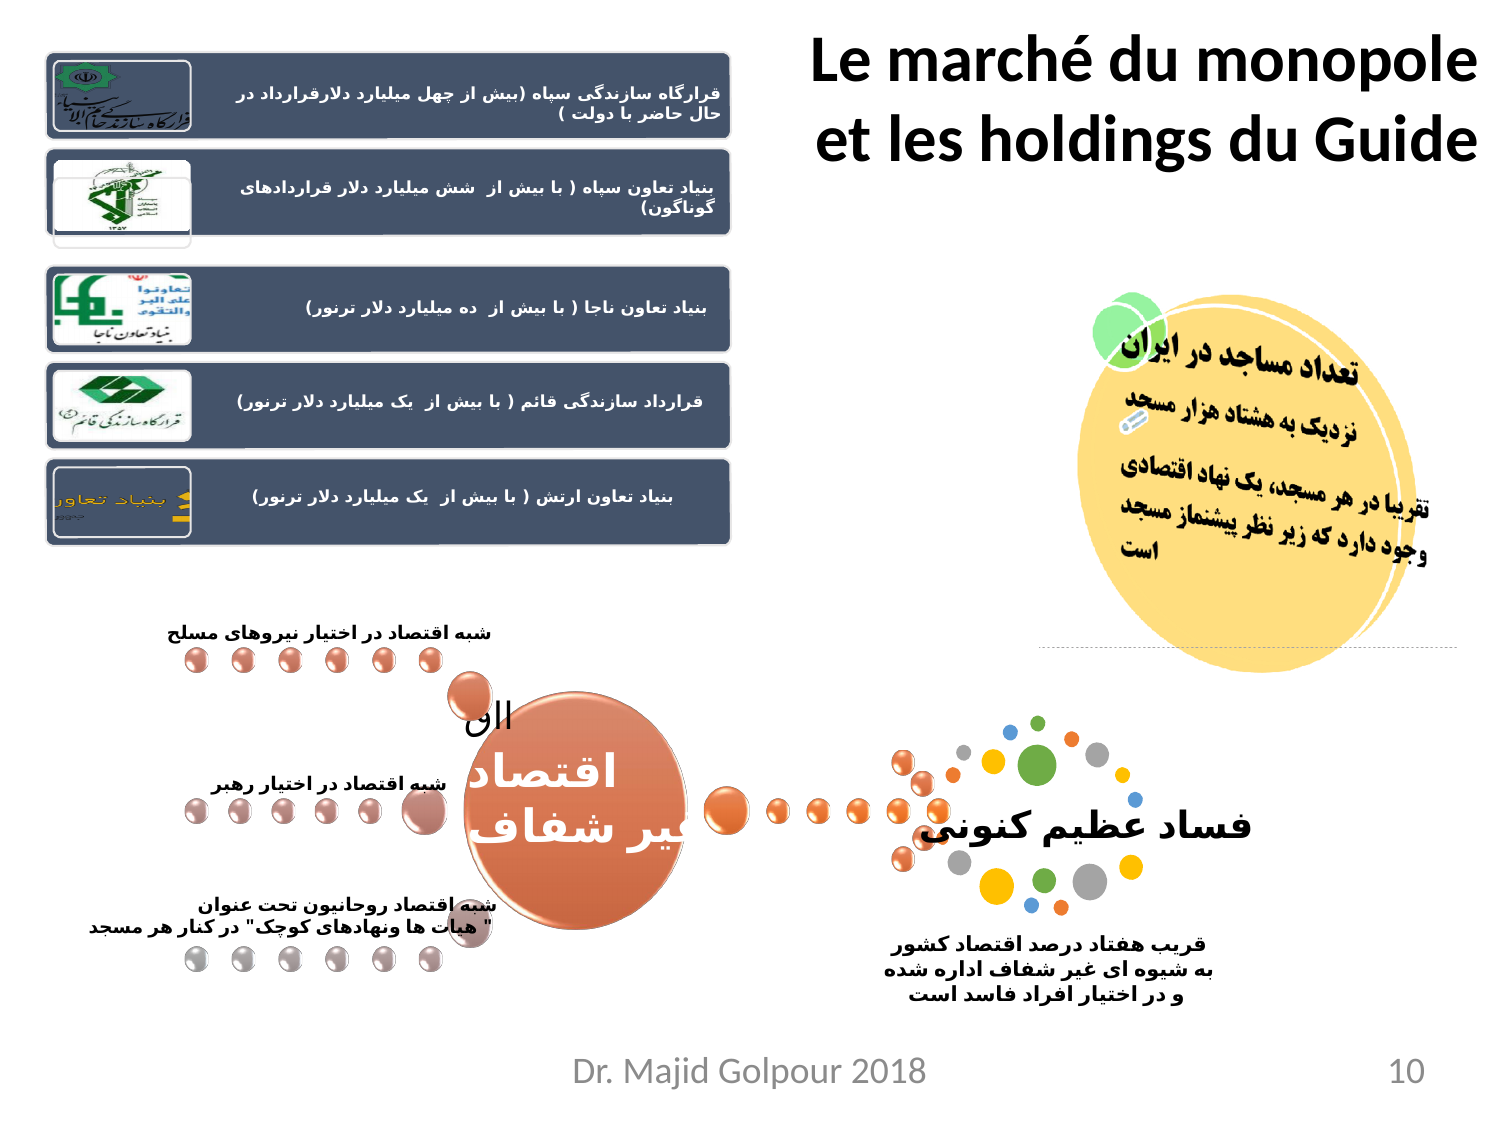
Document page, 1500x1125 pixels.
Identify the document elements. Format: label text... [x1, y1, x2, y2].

text_box شبه اقتصاد در اختیار رهبر [202, 767, 457, 799]
text_box [1072, 863, 1108, 901]
text_box [806, 798, 831, 824]
text_box [184, 648, 209, 673]
text_box [53, 160, 191, 183]
text_box [891, 750, 915, 776]
text_box [1128, 791, 1142, 796]
text_box [1017, 744, 1057, 786]
text_box ااق [463, 857, 688, 930]
text_box [1115, 767, 1131, 784]
text_box [401, 799, 448, 835]
text_box [947, 851, 972, 876]
text_box [314, 799, 339, 824]
text_box ااق [463, 691, 688, 737]
text_box بنیاد تعاون سپاه ( با بیش از شش میلیارد دلار قراردادهای گوناگون) [184, 172, 725, 222]
text_box [278, 648, 303, 673]
text_box قرارداد سازندگی قائم ( با بیش از یک میلیارد دلار ترنور) [195, 385, 714, 415]
text_box [846, 798, 871, 824]
text_box [886, 798, 909, 824]
text_box [325, 946, 349, 972]
text_box [1030, 715, 1046, 732]
text_box [372, 648, 396, 673]
text_box [53, 177, 191, 248]
text_box [418, 946, 443, 972]
text_box قرارگاه سازندگی سپاه (بیش از چهل میلیارد دلارقرارداد در حال حاضر با دولت ) [190, 78, 708, 128]
text_box [1085, 742, 1110, 768]
text_box [766, 798, 790, 824]
text_box فساد عظیم کنونی [909, 796, 1263, 851]
text_box [53, 467, 191, 538]
text_box اقتصاد غیر شفاف [458, 737, 717, 857]
text_box [53, 370, 191, 441]
footer Dr. Majid Golpour 2018 [510, 1046, 990, 1092]
text_box [231, 946, 256, 972]
text_box [358, 799, 382, 824]
text_box [945, 767, 961, 784]
slide_number 10 [1080, 1046, 1425, 1092]
text_box [278, 946, 303, 972]
text_box [1032, 868, 1057, 894]
text_box [891, 846, 915, 872]
text_box [418, 648, 443, 673]
picture [55, 62, 189, 129]
text_box قریب هفتاد درصد اقتصاد کشور به شیوه ای غیر شفاف اداره شده و در اختیار افراد فاسد است [869, 926, 1229, 1011]
text_box [184, 946, 209, 972]
text_box [1119, 854, 1143, 880]
picture [1038, 255, 1459, 693]
text_box Le marché du monopole et les holdings du Guide [708, 7, 1495, 183]
text_box [45, 458, 731, 546]
text_box [447, 943, 493, 948]
text_box [372, 946, 396, 972]
text_box بنیاد تعاون ارتش ( با بیش از یک میلیارد دلار ترنور) [165, 481, 684, 511]
text_box [1053, 899, 1069, 916]
text_box [447, 671, 493, 721]
text_box [45, 265, 731, 354]
text_box [1002, 724, 1018, 741]
text_box [717, 786, 750, 835]
text_box شبه اقتصاد در اختیار نیروهای مسلح [157, 616, 507, 648]
text_box شبه اقتصاد روحانیون تحت عنوان " هیات ها ونهادهای کوچک" در کنار هر مسجد [69, 888, 507, 943]
text_box [1064, 731, 1080, 748]
text_box [184, 798, 209, 824]
text_box [228, 799, 252, 824]
text_box [325, 648, 349, 673]
text_box [979, 868, 1014, 905]
text_box [271, 799, 296, 824]
text_box بنیاد تعاون ناجا ( با بیش از ده میلیارد دلار ترنور) [198, 292, 718, 322]
text_box [910, 771, 935, 796]
text_box [45, 361, 731, 450]
text_box [1024, 897, 1040, 914]
text_box [956, 744, 972, 761]
text_box [981, 749, 1006, 775]
text_box [53, 274, 191, 345]
text_box [231, 648, 256, 673]
